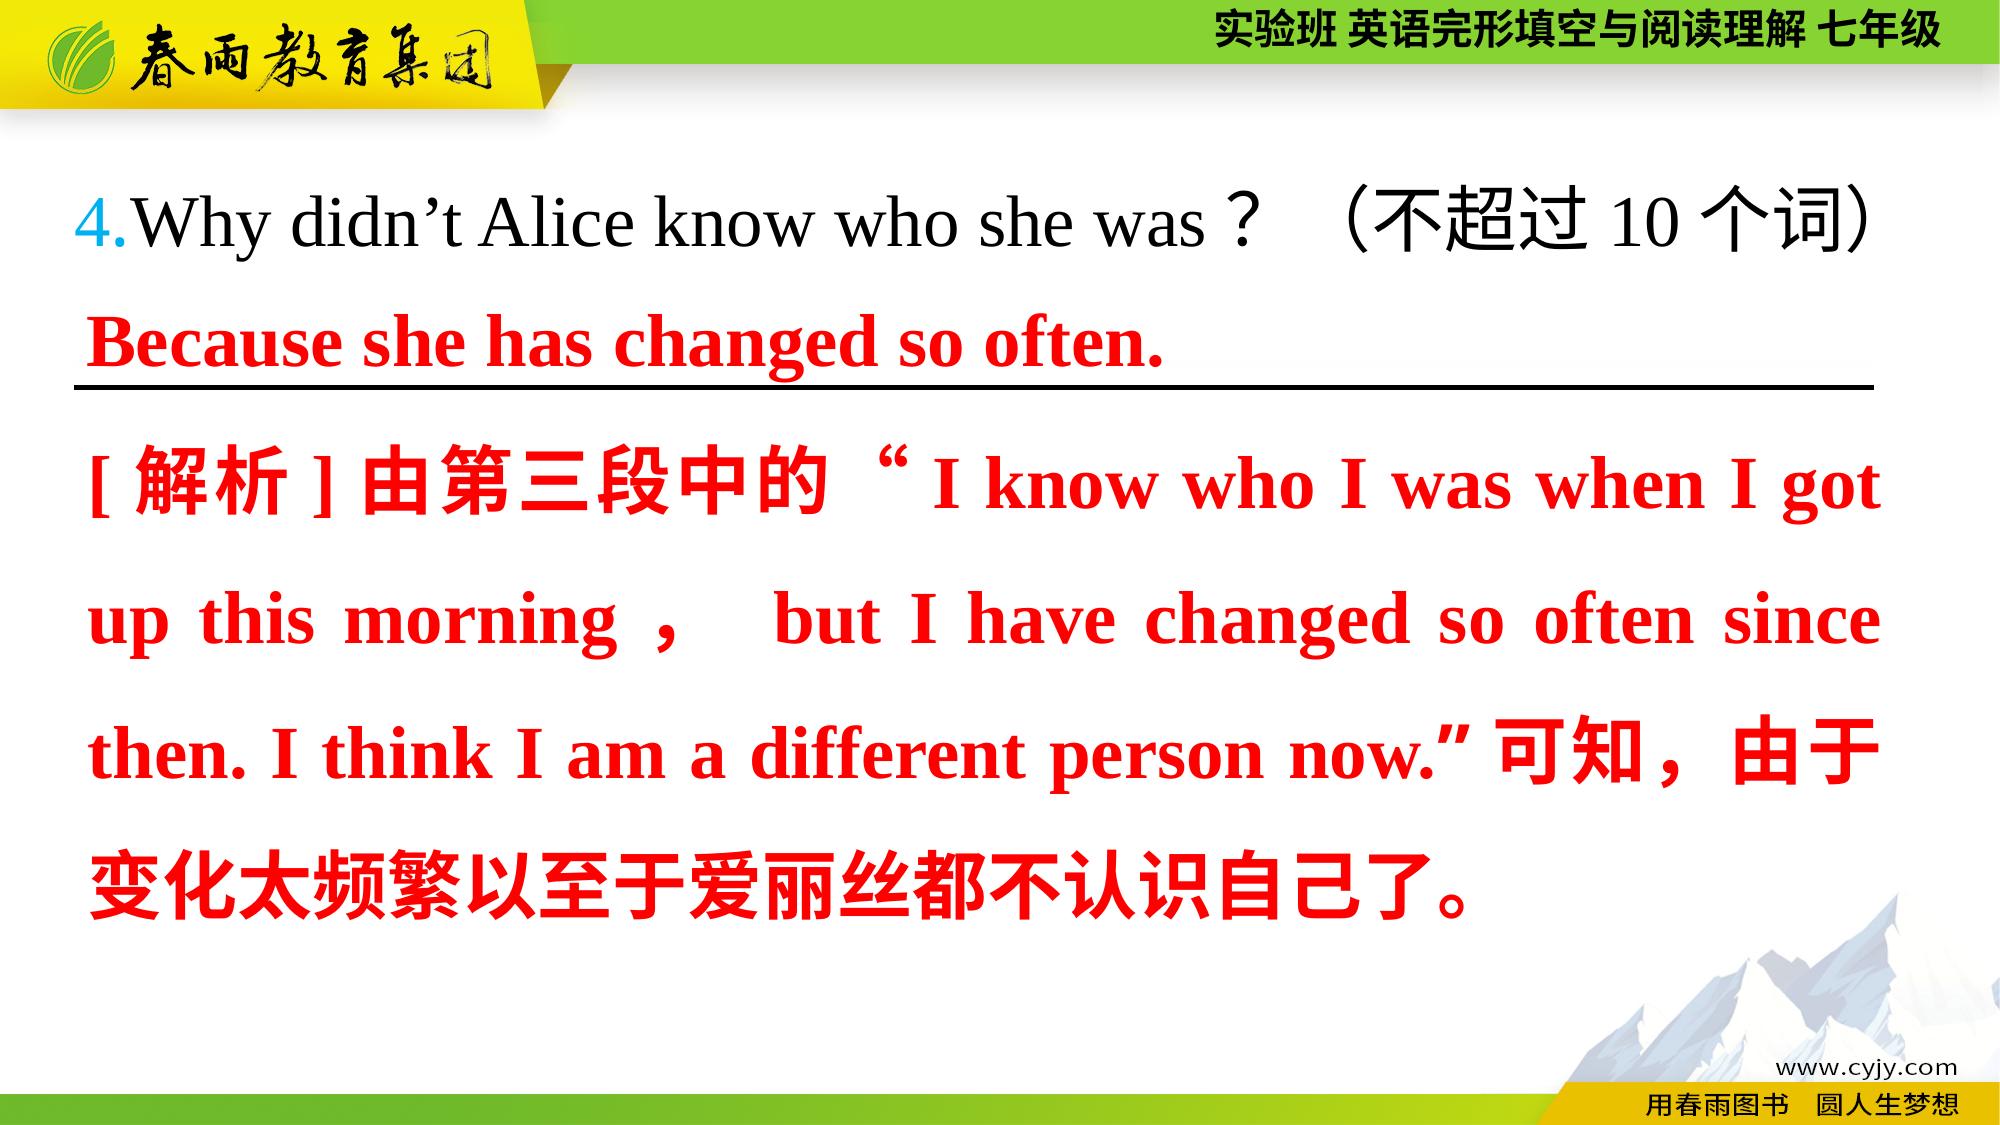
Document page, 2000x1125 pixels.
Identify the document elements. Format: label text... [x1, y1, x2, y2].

text_box [解析]由第三段中的“I know who I was when I got up this morning， but I have changed so often since then. I think I am a different person now.”可知，由于变化太频繁以至于爱丽丝都不认识自己了。 [72, 380, 1898, 936]
text_box Because she has changed so often. [71, 239, 1899, 390]
picture [0, 0, 2000, 1125]
list 4.Why didn’t Alice know who she was？（不超过10个词） ———————————————————————— [59, 122, 1944, 407]
